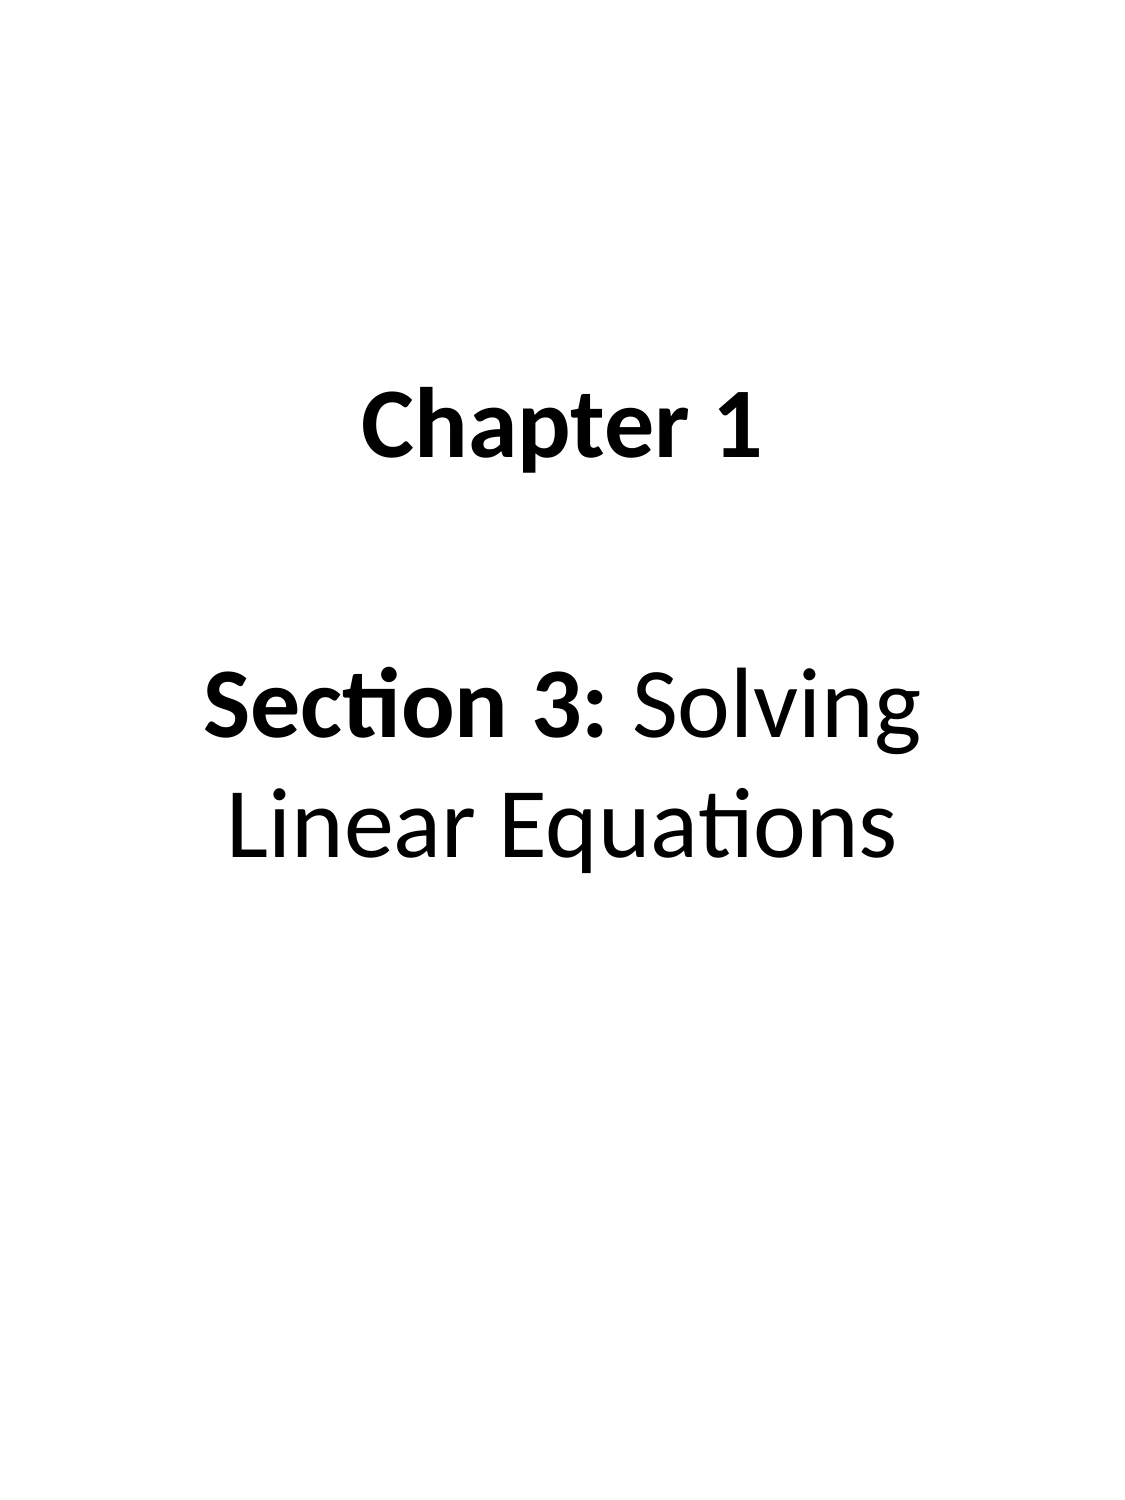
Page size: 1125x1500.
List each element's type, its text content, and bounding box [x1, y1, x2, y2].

list Chapter 1 Section 3: Solving Linear Equations [56, 350, 1069, 675]
